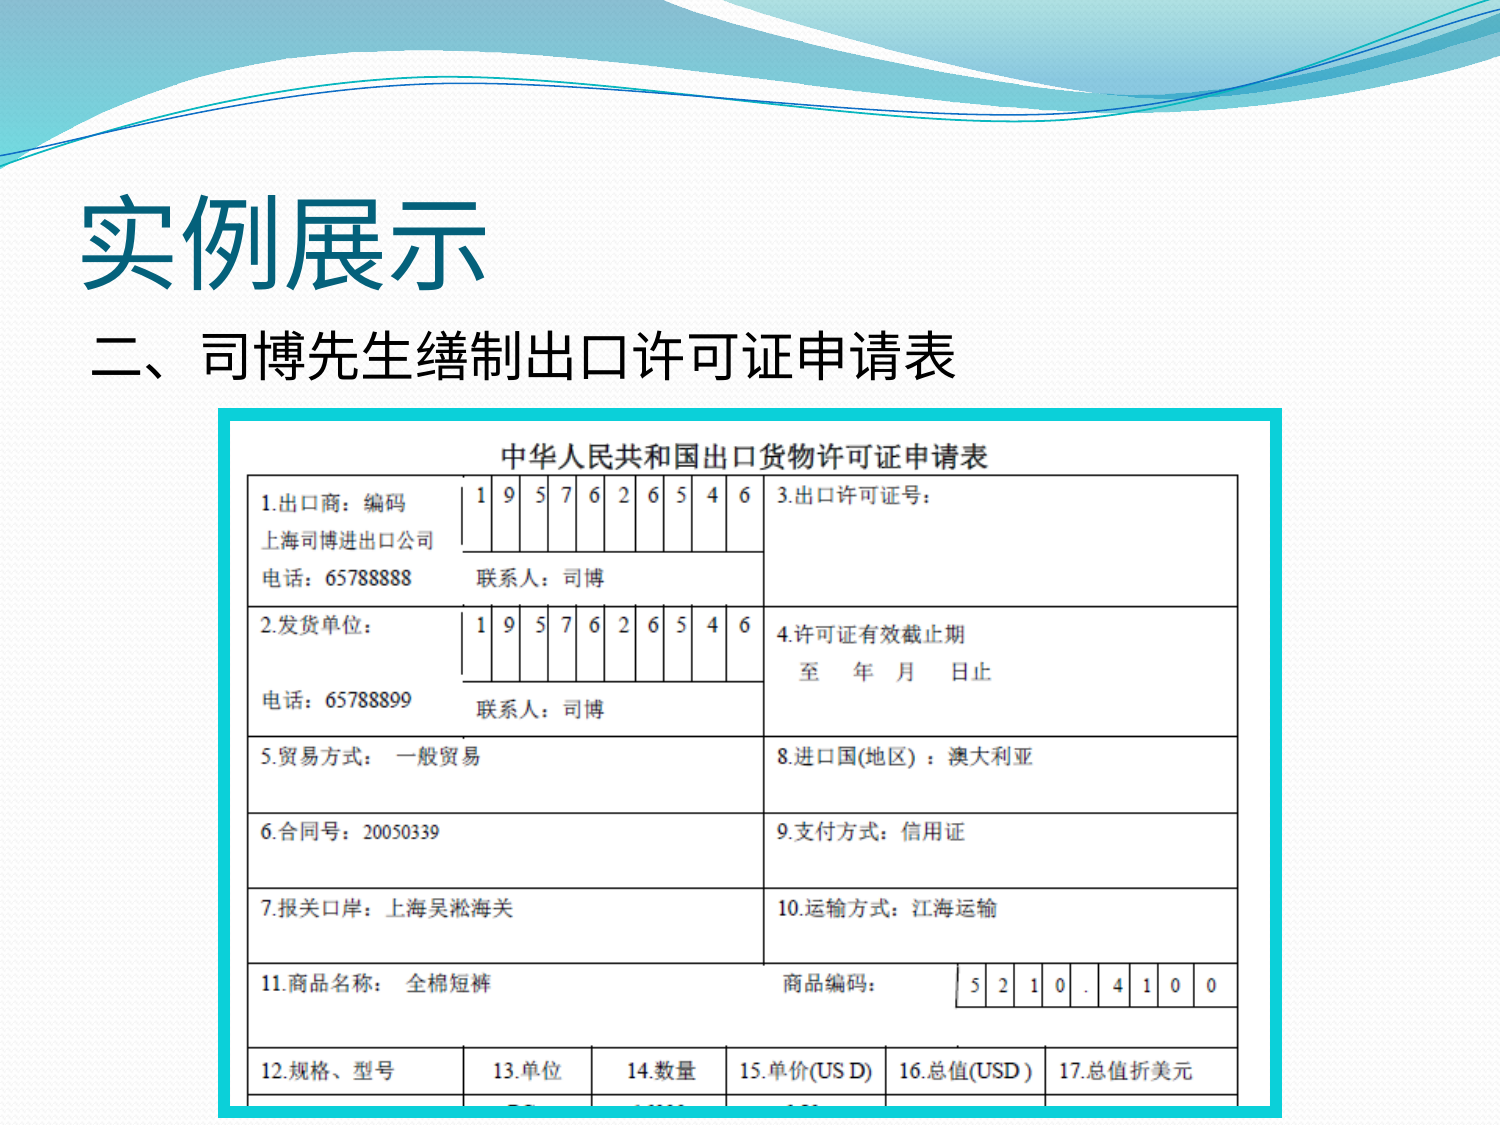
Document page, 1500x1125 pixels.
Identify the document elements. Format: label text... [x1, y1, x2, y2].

list 二、司博先生缮制出口许可证申请表 [75, 314, 1069, 1043]
title 实例展示 [75, 115, 1425, 303]
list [229, 420, 1270, 1107]
